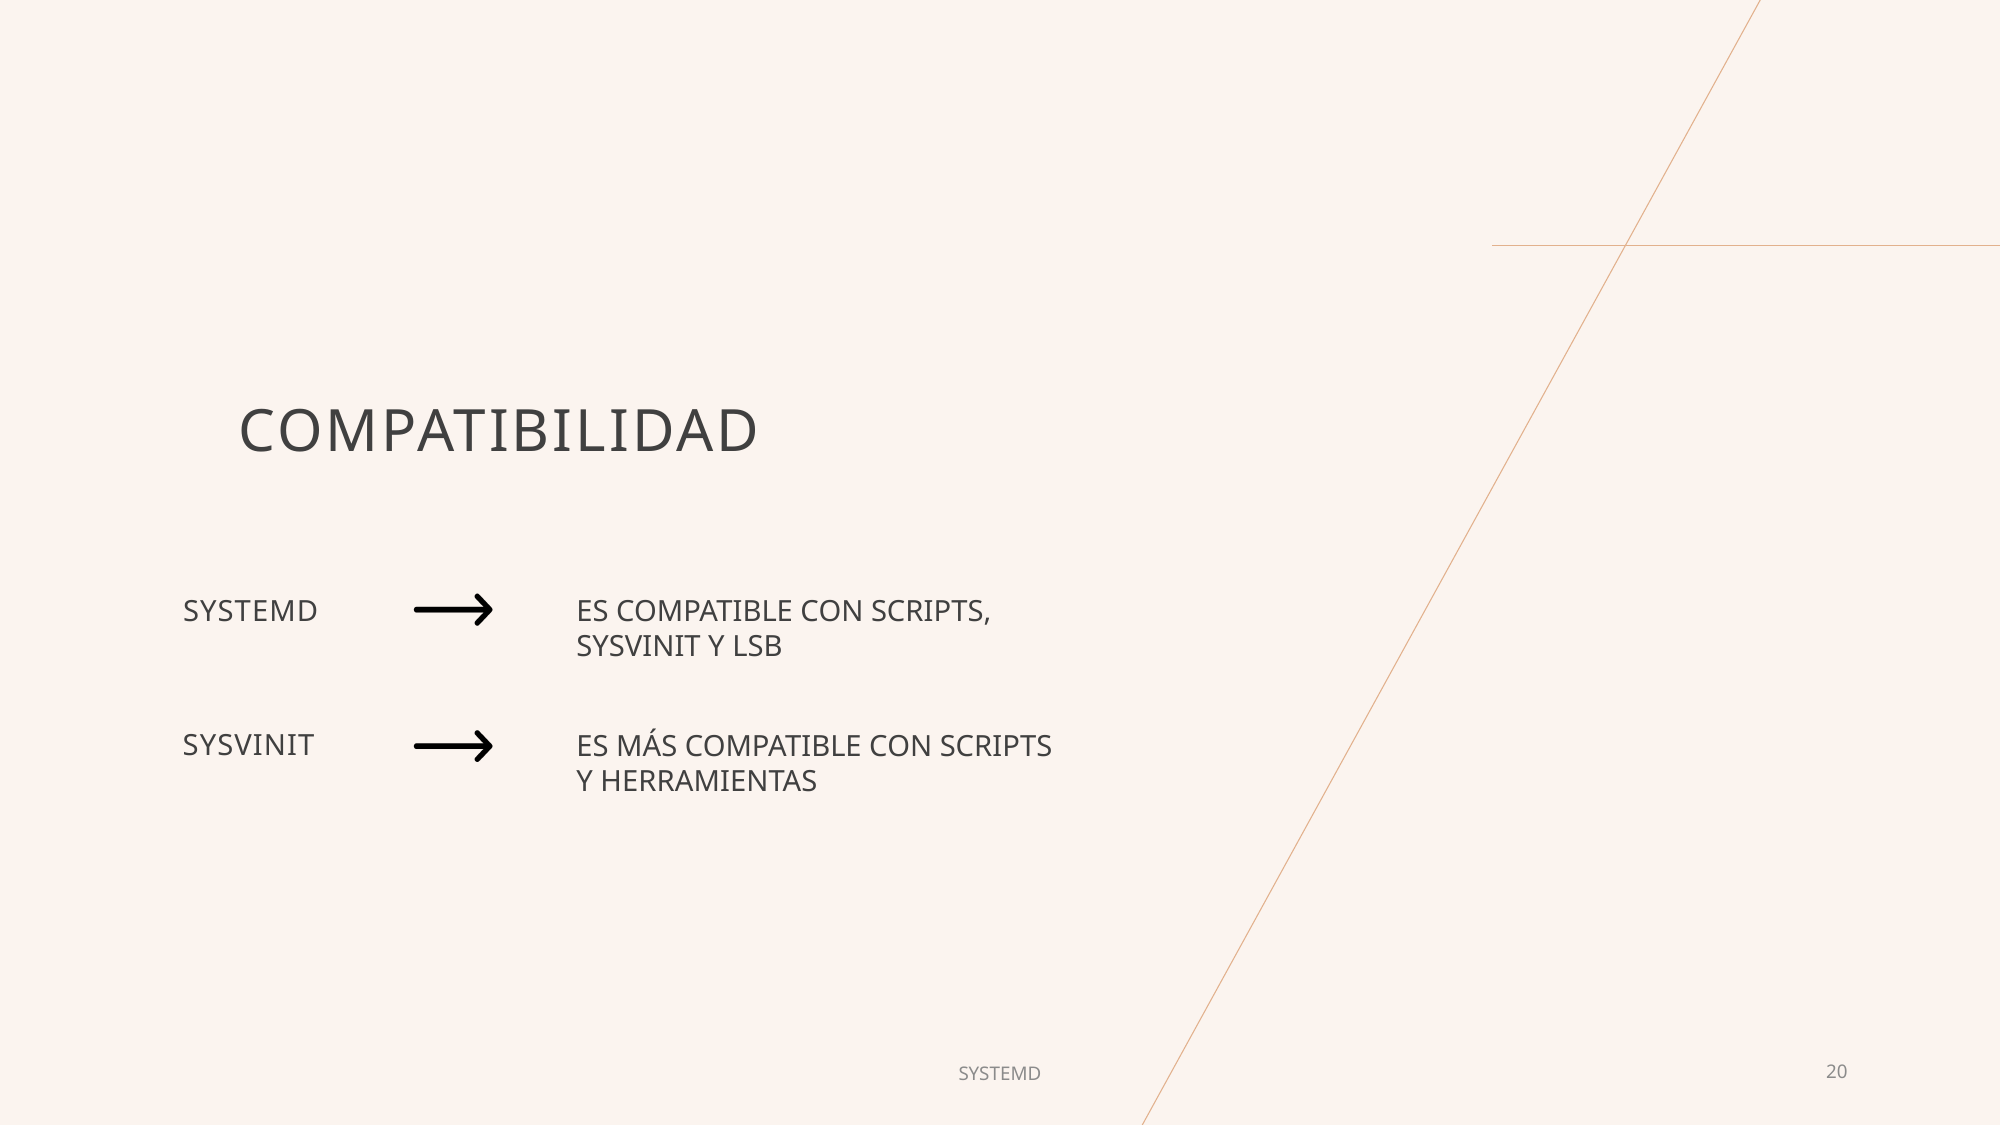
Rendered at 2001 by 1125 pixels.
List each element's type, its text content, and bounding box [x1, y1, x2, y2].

slide_number 20 [1412, 1042, 1863, 1103]
text_box ES COMPATIBLE CON SCRIPTS, SYSVINIT Y LSB [561, 585, 1086, 670]
picture [410, 564, 496, 655]
picture [410, 701, 496, 791]
list SYSTEMD [168, 584, 344, 638]
text_box SYSVINIT [167, 718, 344, 772]
footer SYSTEMD [857, 1042, 1143, 1103]
text_box ES MÁS COMPATIBLE CON SCRIPTS Y HERRAMIENTAS [561, 719, 1086, 805]
title COMPATIBILIDAD [223, 274, 1062, 472]
